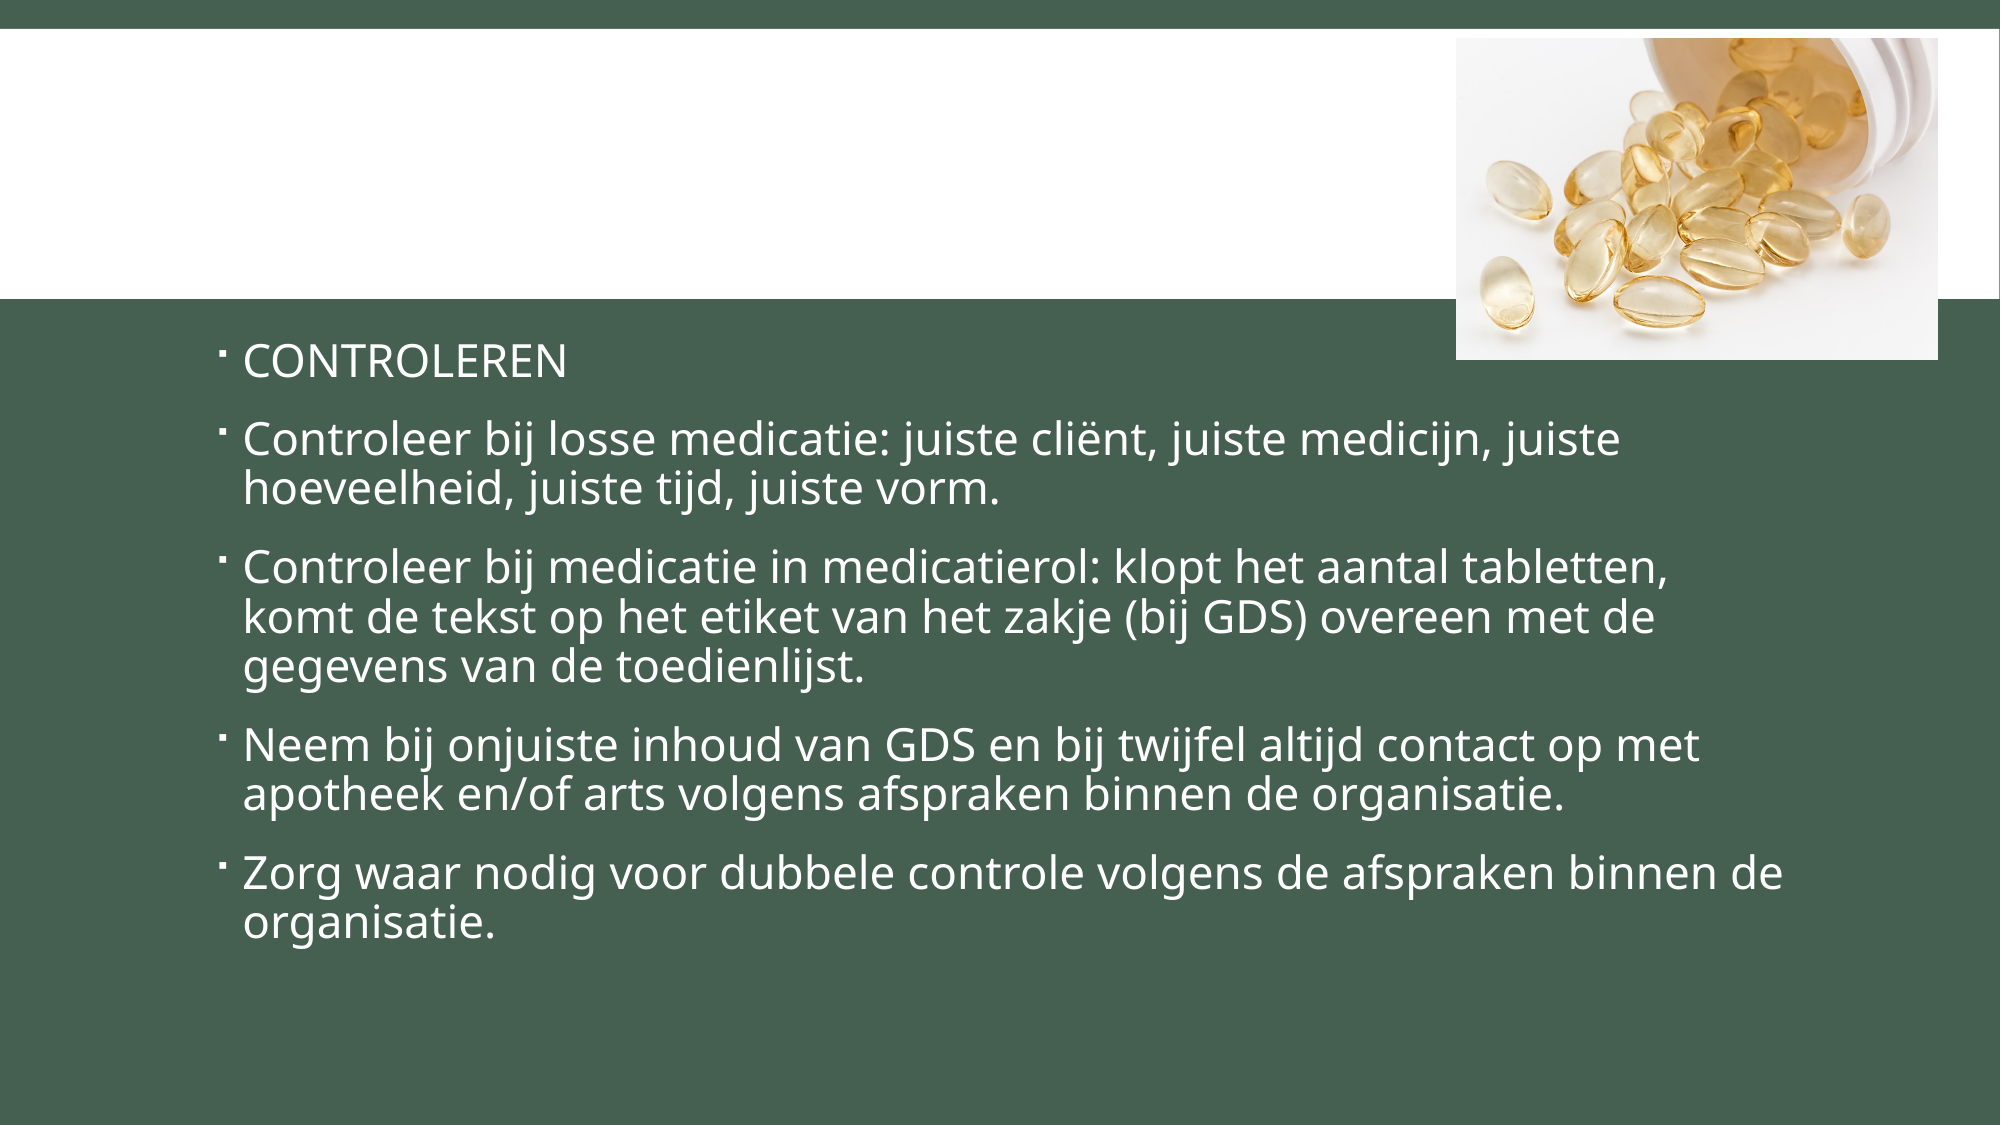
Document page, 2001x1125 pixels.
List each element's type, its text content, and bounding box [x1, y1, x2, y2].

list CONTROLEREN Controleer bij losse medicatie: juiste cliënt, juiste medicijn, juiste hoeveelheid, juiste tijd, juiste vorm. Controleer bij medicatie in medicatierol: klopt het aantal tabletten, komt de tekst op het etiket van het zakje (bij GDS) overeen met de gegevens van de toedienlijst. Neem bij onjuiste inhoud van GDS en bij twijfel altijd contact op met apotheek en/of arts volgens afspraken binnen de organisatie. Zorg waar nodig voor dubbele controle volgens de afspraken binnen de organisatie. [197, 329, 1803, 1020]
picture [1455, 38, 1939, 360]
